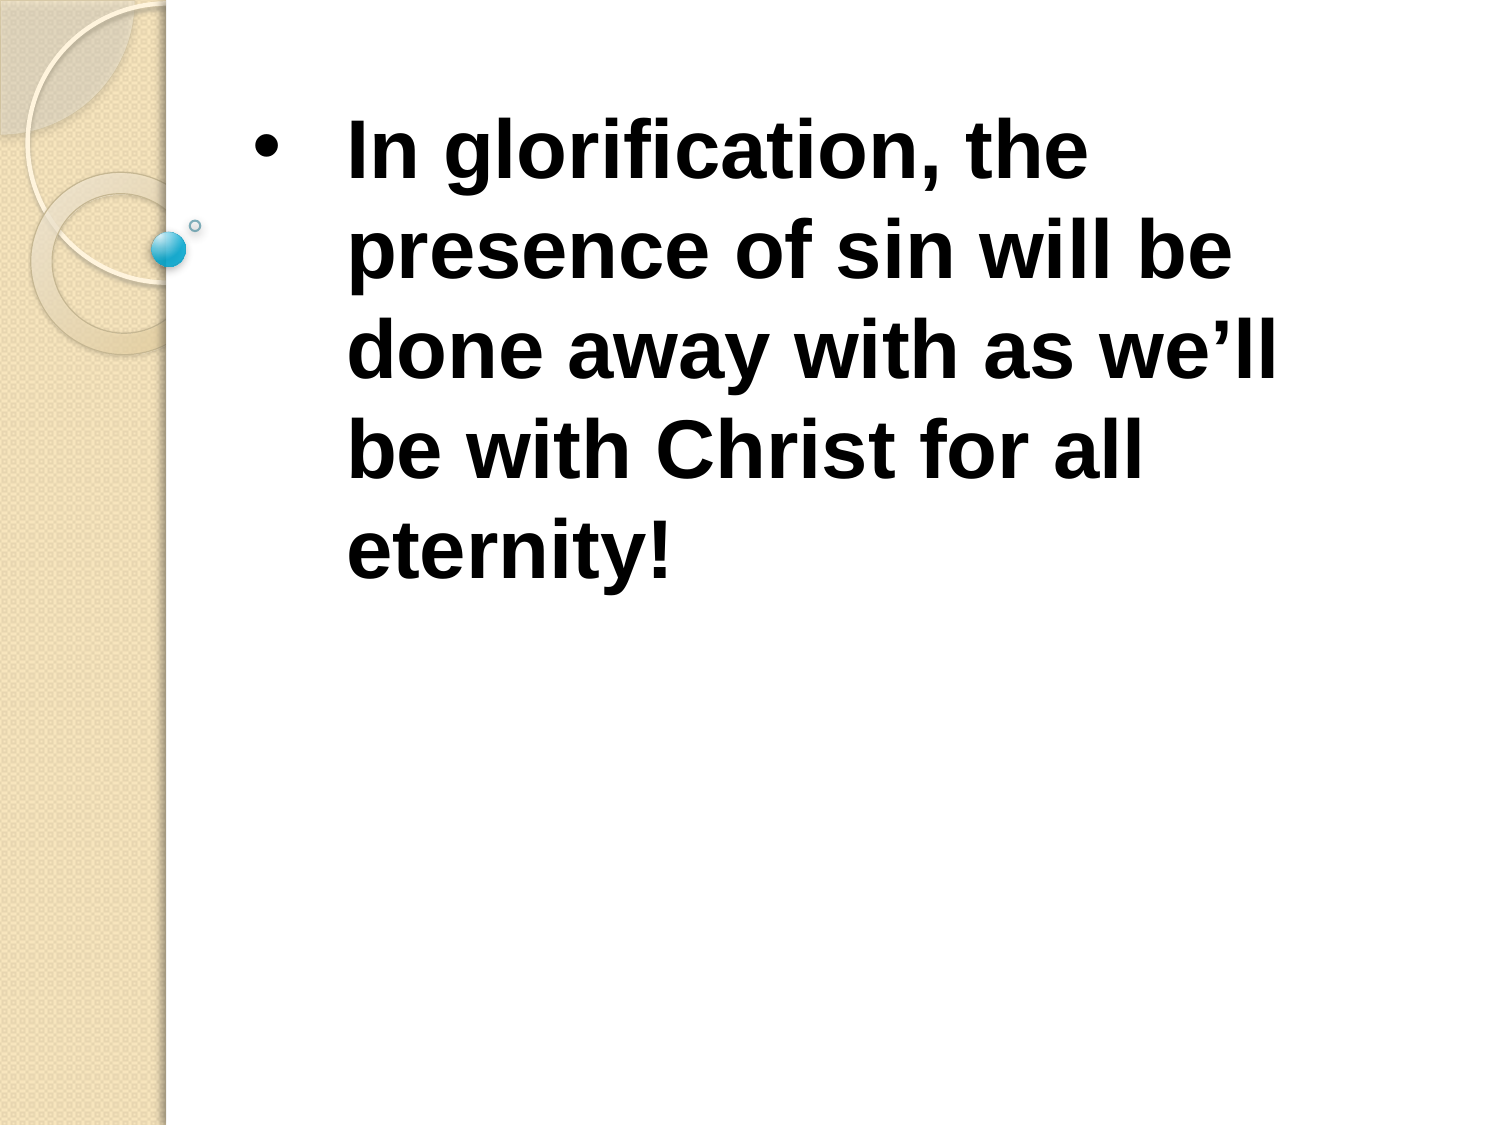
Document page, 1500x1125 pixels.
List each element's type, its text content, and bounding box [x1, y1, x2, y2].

text_box In glorification, the presence of sin will be done away with as we’ll be with Christ for all eternity! [237, 87, 1413, 703]
